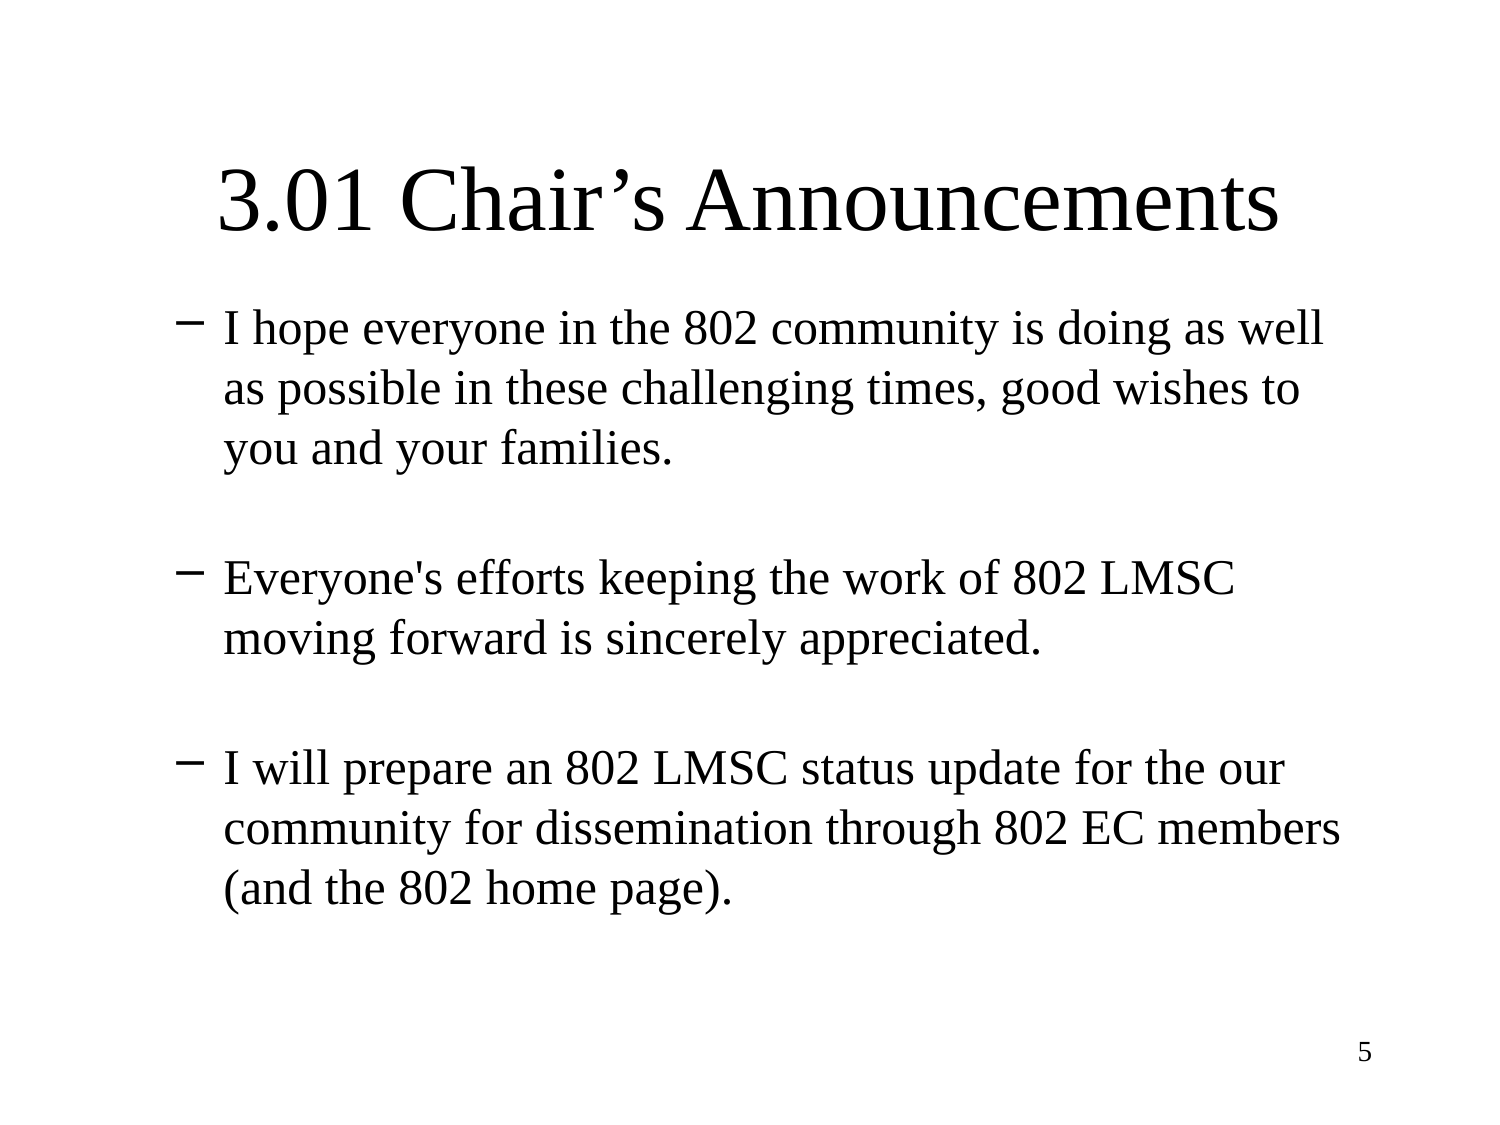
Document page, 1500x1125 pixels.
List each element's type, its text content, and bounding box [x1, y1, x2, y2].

slide_number 5 [1074, 1024, 1388, 1101]
title 3.01 Chair’s Announcements [112, 99, 1388, 286]
list I hope everyone in the 802 community is doing as well as possible in these challenging times, good wishes to you and your families. Everyone's efforts keeping the work of 802 LMSC moving forward is sincerely appreciated. I will prepare an 802 LMSC status update for the our community for dissemination through 802 EC members (and the 802 home page). [86, 286, 1390, 963]
